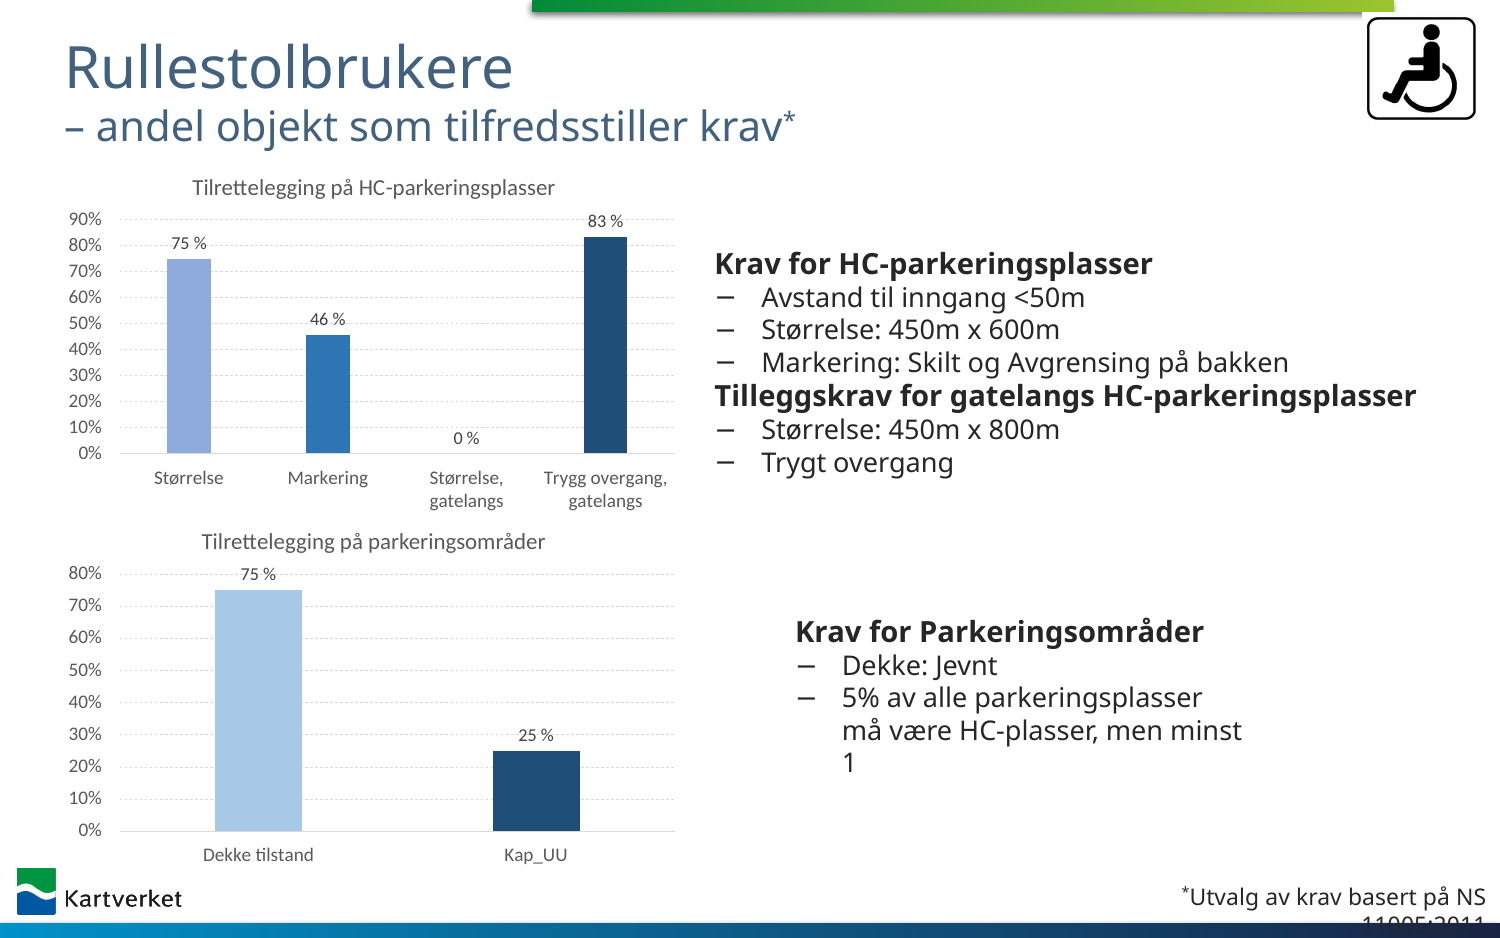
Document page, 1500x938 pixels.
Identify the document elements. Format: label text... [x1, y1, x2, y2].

text_box Krav for HC-parkeringsplasser Avstand til inngang <50m Størrelse: 450m x 600m Markering: Skilt og Avgrensing på bakken Tilleggskrav for gatelangs HC-parkeringsplasser Størrelse: 450m x 800m Trygt overgang [699, 237, 1433, 485]
text_box Rullestolbrukere – andel objekt som tilfredsstiller krav* [49, 25, 1431, 158]
picture [1362, 12, 1481, 126]
picture [62, 166, 686, 519]
picture [62, 520, 686, 874]
text_box *Utvalg av krav basert på NS 11005:2011 [1068, 873, 1500, 938]
text_box Krav for Parkeringsområder Dekke: Jevnt 5% av alle parkeringsplasser må være HC-plasser, men minst 1 [780, 605, 1261, 786]
